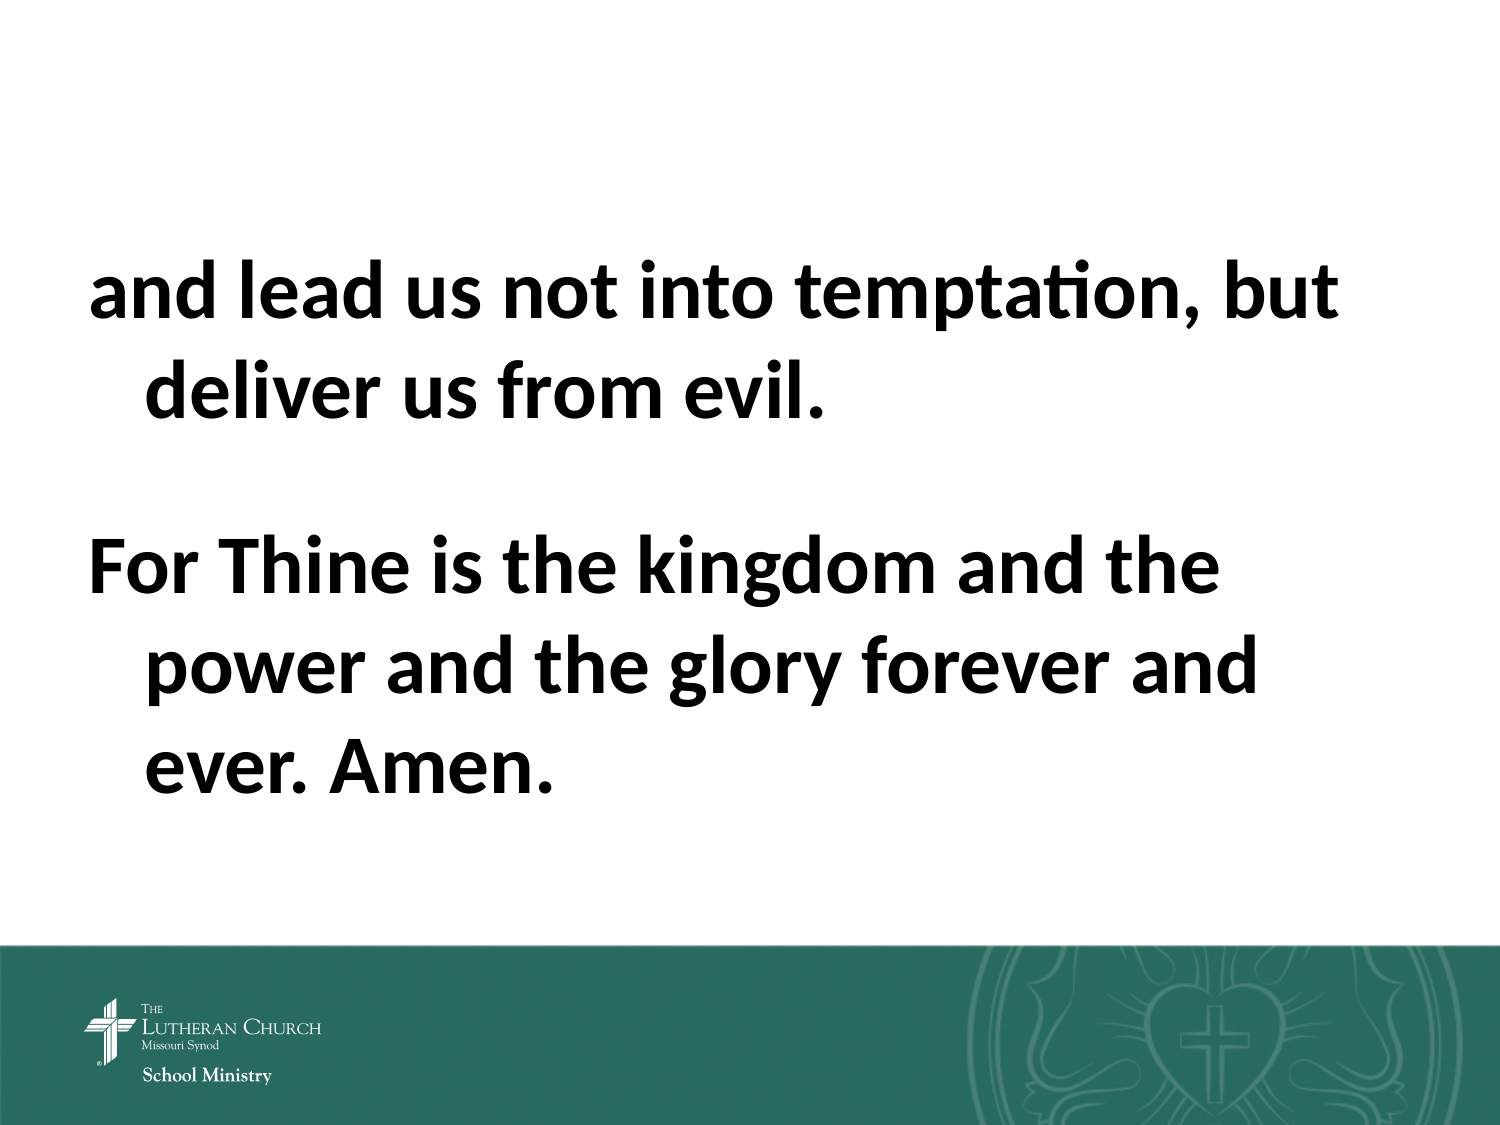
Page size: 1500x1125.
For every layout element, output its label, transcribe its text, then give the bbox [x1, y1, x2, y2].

picture [0, 0, 1500, 1125]
list and lead us not into temptation, but deliver us from evil. For Thine is the kingdom and the power and the glory forever and ever. Amen. [73, 111, 1428, 975]
